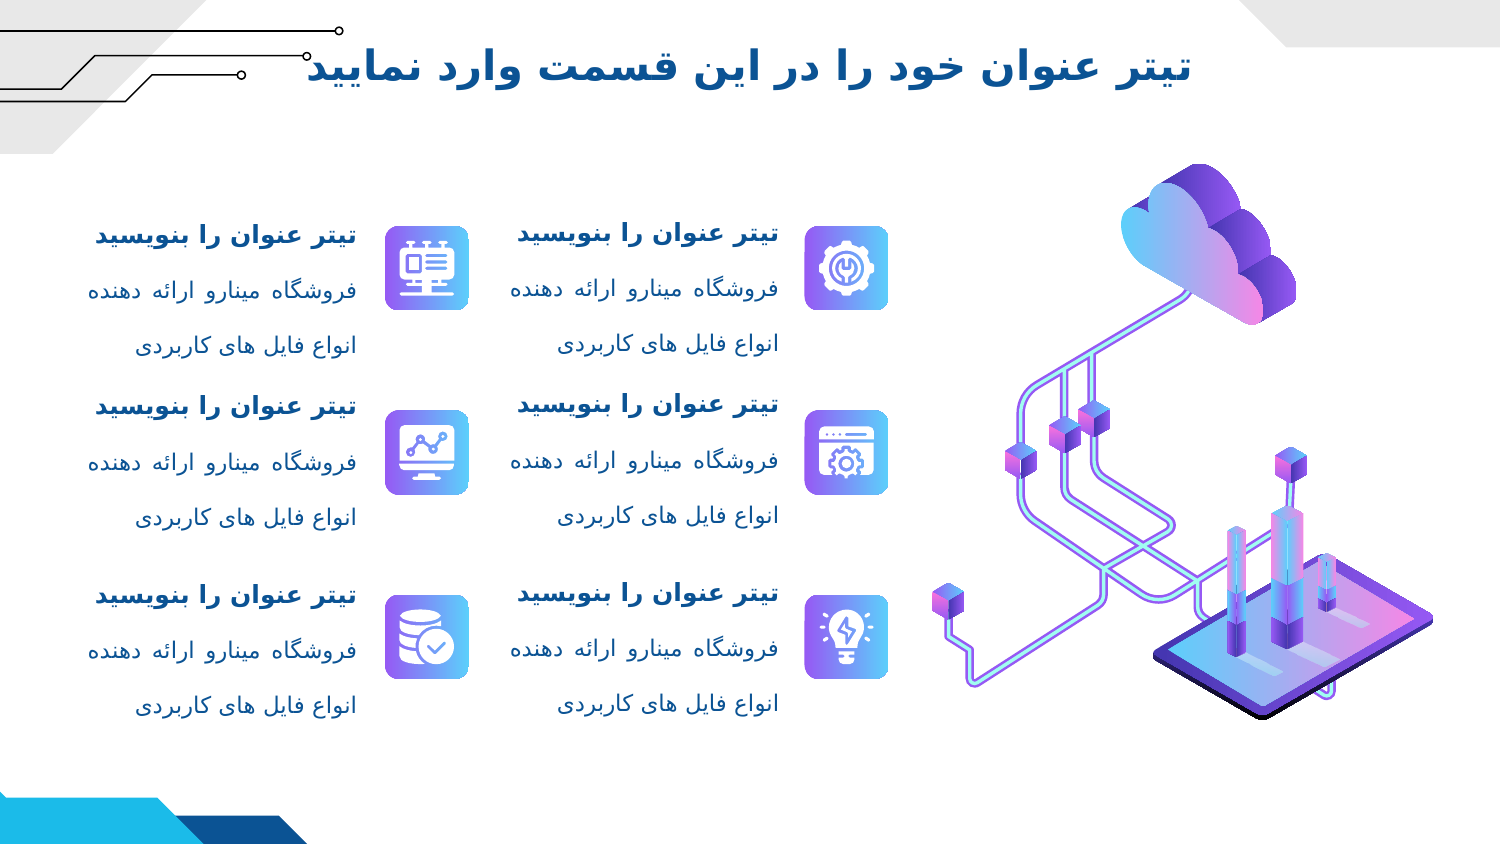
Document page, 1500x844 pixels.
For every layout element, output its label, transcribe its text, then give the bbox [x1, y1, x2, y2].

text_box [398, 424, 455, 481]
text_box [804, 594, 889, 679]
text_box تیتر عنوان خود را در این قسمت وارد نمایید [0, 6, 1500, 96]
text_box تیتر عنوان را بنویسید فروشگاه مینارو ارائه دهنده انواع فایل های کاربردی [69, 352, 373, 538]
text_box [818, 609, 875, 665]
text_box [398, 240, 455, 296]
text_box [932, 163, 1434, 721]
text_box [384, 226, 469, 311]
text_box [384, 410, 469, 495]
text_box تیتر عنوان را بنویسید فروشگاه مینارو ارائه دهنده انواع فایل های کاربردی [491, 178, 795, 350]
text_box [399, 609, 455, 665]
text_box تیتر عنوان را بنویسید فروشگاه مینارو ارائه دهنده انواع فایل های کاربردی [69, 180, 373, 352]
text_box [384, 594, 469, 679]
text_box [804, 226, 889, 311]
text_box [818, 240, 875, 297]
text_box [804, 410, 889, 495]
text_box تیتر عنوان را بنویسید فروشگاه مینارو ارائه دهنده انواع فایل های کاربردی [69, 541, 373, 726]
text_box تیتر عنوان را بنویسید فروشگاه مینارو ارائه دهنده انواع فایل های کاربردی [491, 539, 795, 724]
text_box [818, 426, 875, 479]
text_box تیتر عنوان را بنویسید فروشگاه مینارو ارائه دهنده انواع فایل های کاربردی [491, 350, 795, 536]
